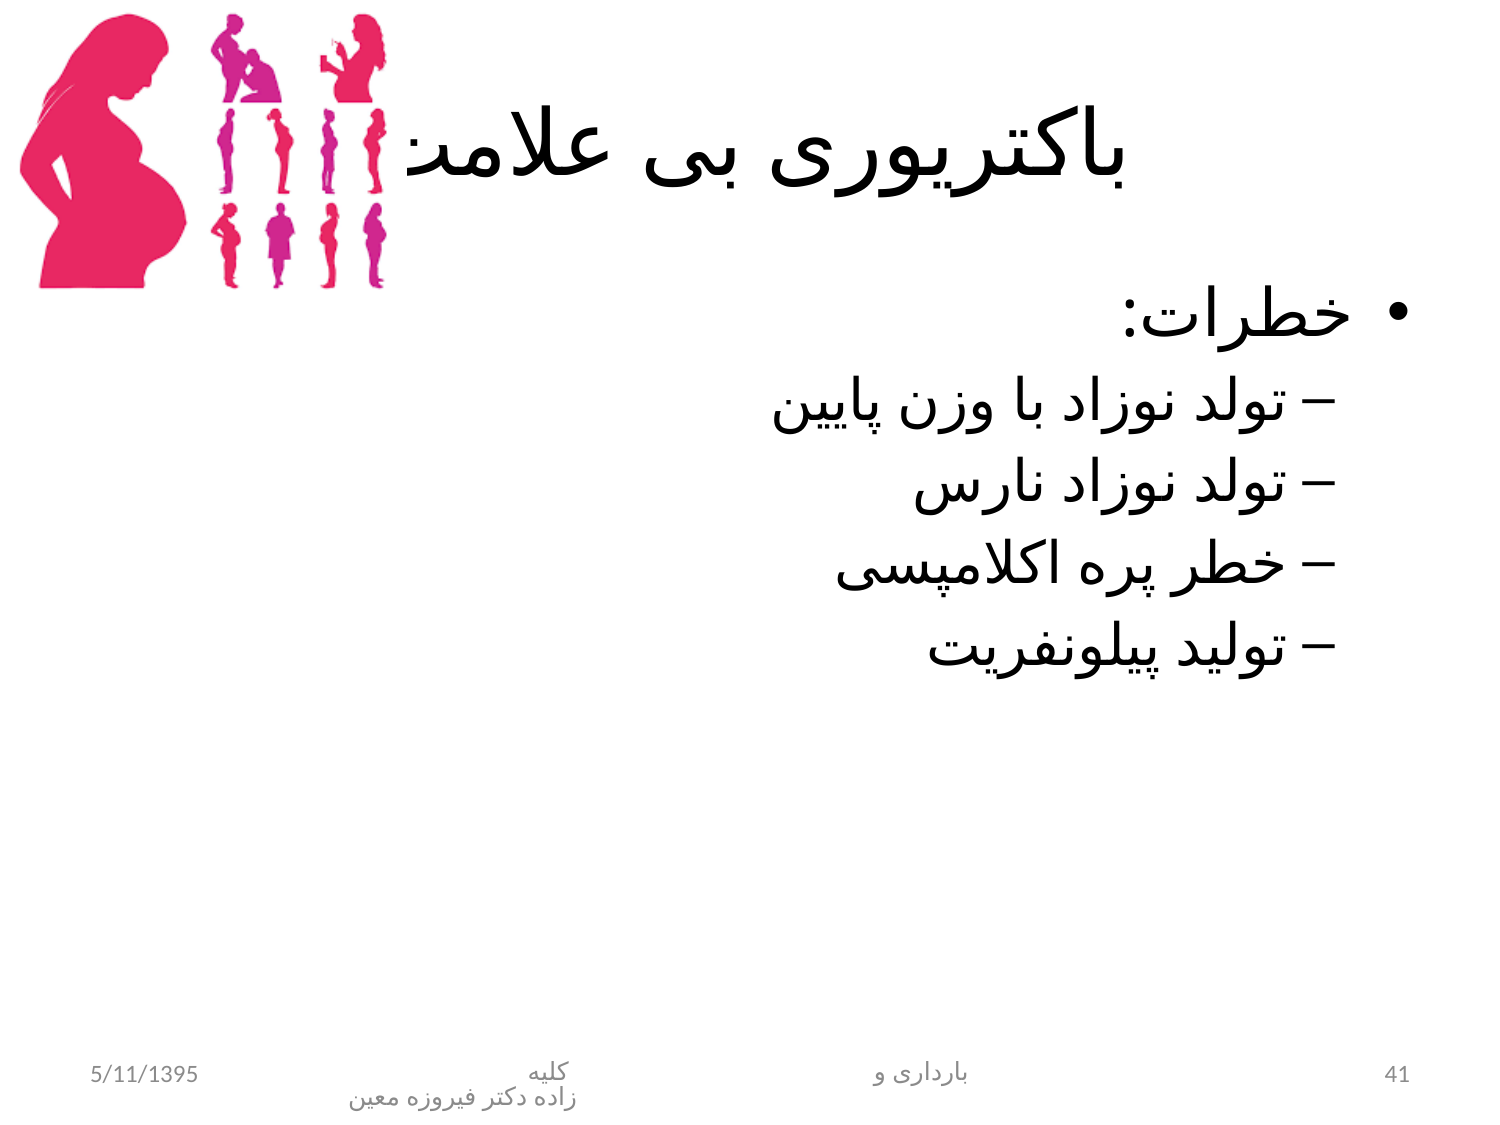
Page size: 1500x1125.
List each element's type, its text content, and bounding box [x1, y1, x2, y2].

picture [0, 0, 407, 304]
slide_number 41 [1074, 1042, 1425, 1103]
title باکتریوری بی علامت [410, 45, 1425, 233]
list خطرات: تولد نوزاد با وزن پایین تولد نوزاد نارس خطر پره اکلامپسی تولید پیلونفریت [75, 262, 1425, 1005]
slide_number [75, 1042, 425, 1103]
footer بارداری و کلیه دکتر فیروزه معین زاده [512, 1042, 988, 1103]
